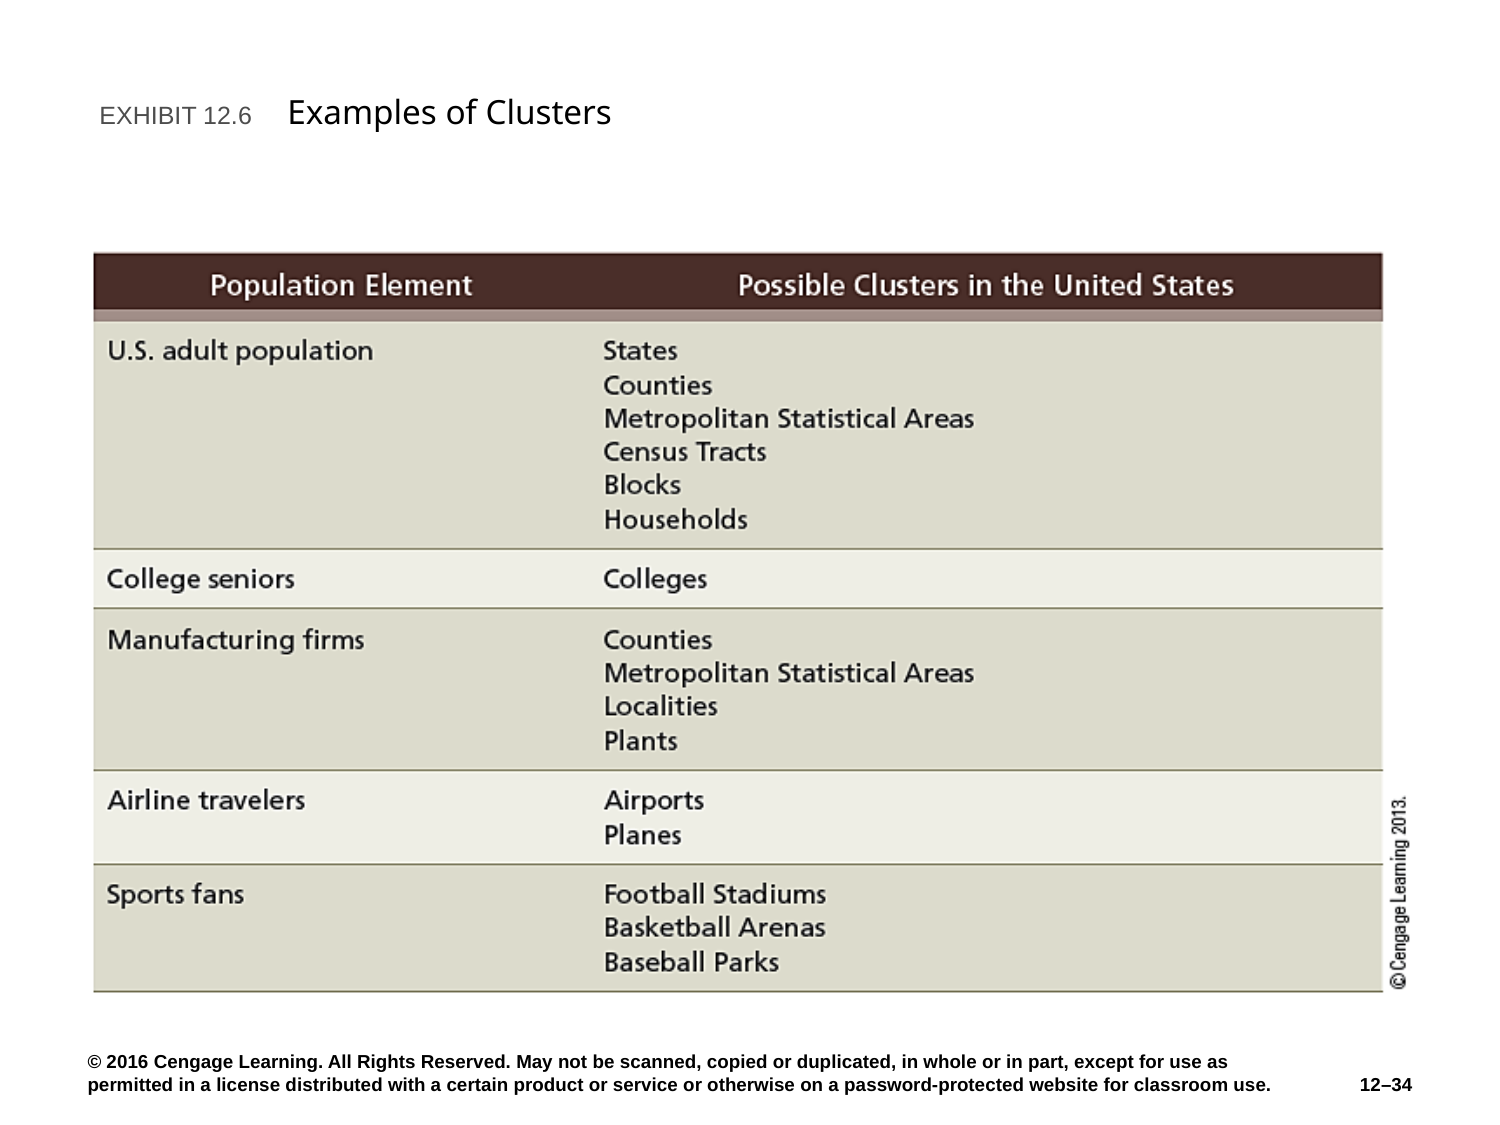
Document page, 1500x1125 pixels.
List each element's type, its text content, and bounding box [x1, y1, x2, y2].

footer © 2016 Cengage Learning. All Rights Reserved. May not be scanned, copied or duplicated, in whole or in part, except for use as permitted in a license distributed with a certain product or service or otherwise on a password-protected website for classroom use. [87, 1057, 1050, 1103]
picture [87, 247, 1413, 998]
text_box EXHIBIT 12.6 Examples of Clusters [84, 84, 1414, 139]
slide_number 12–34 [1050, 1042, 1413, 1103]
